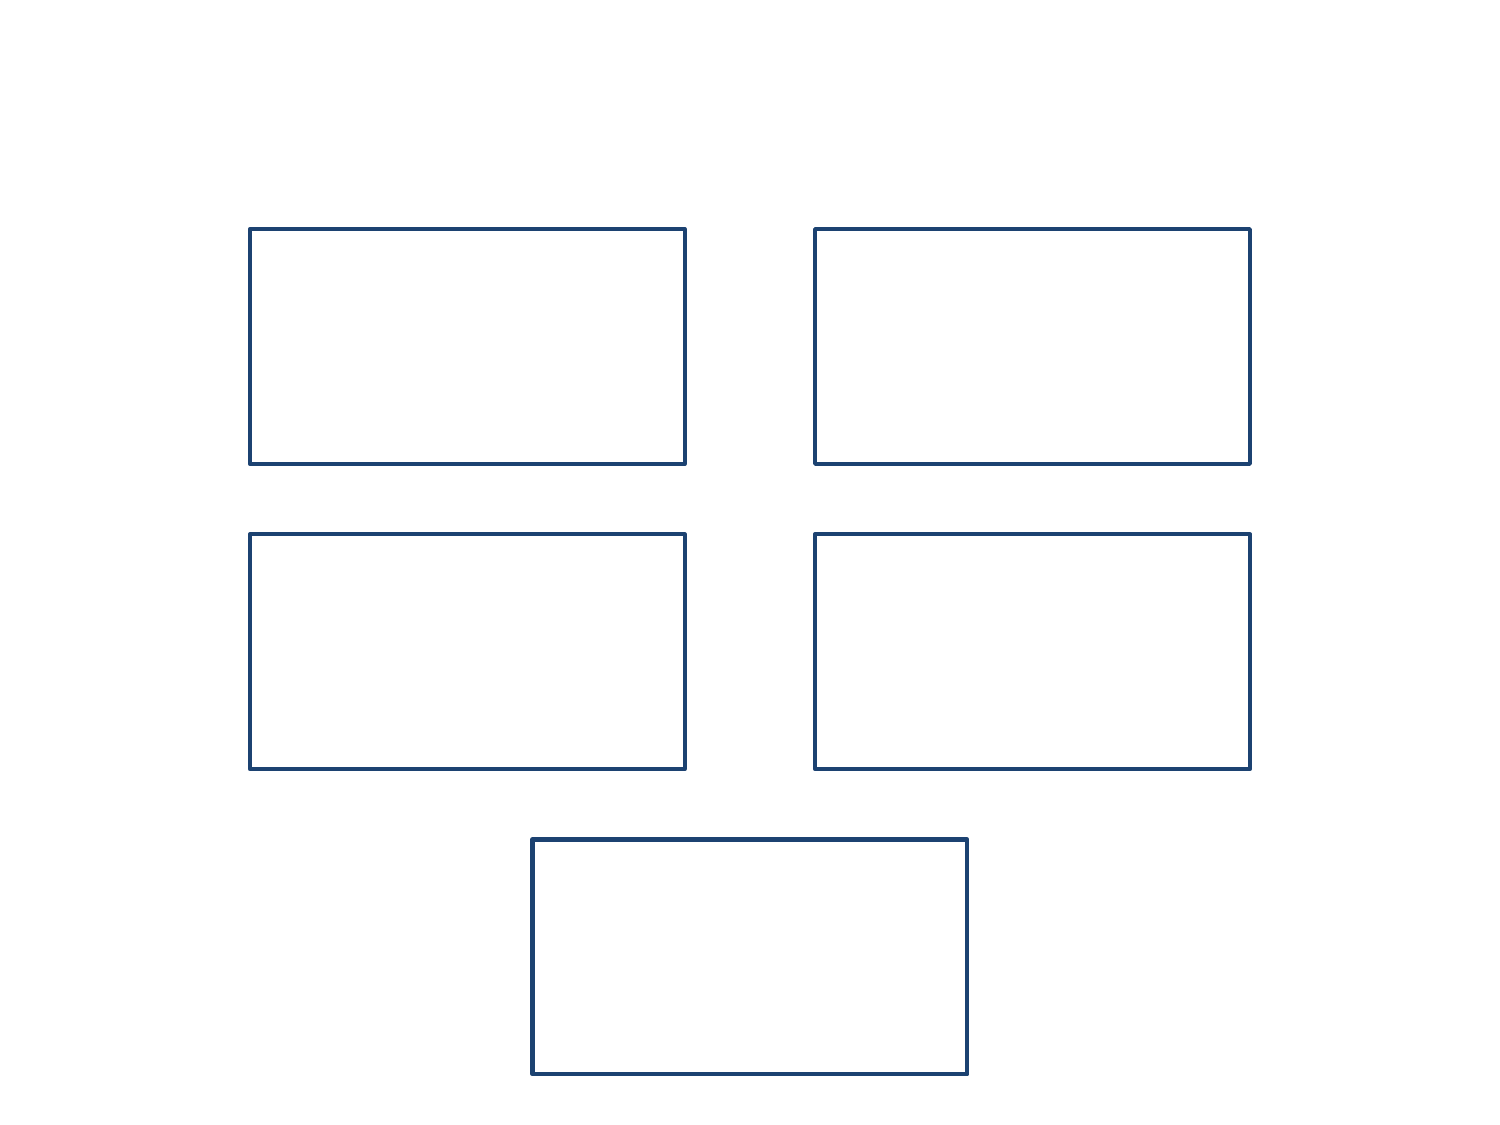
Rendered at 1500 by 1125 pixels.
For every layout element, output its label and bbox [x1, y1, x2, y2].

text_box [249, 228, 1251, 897]
